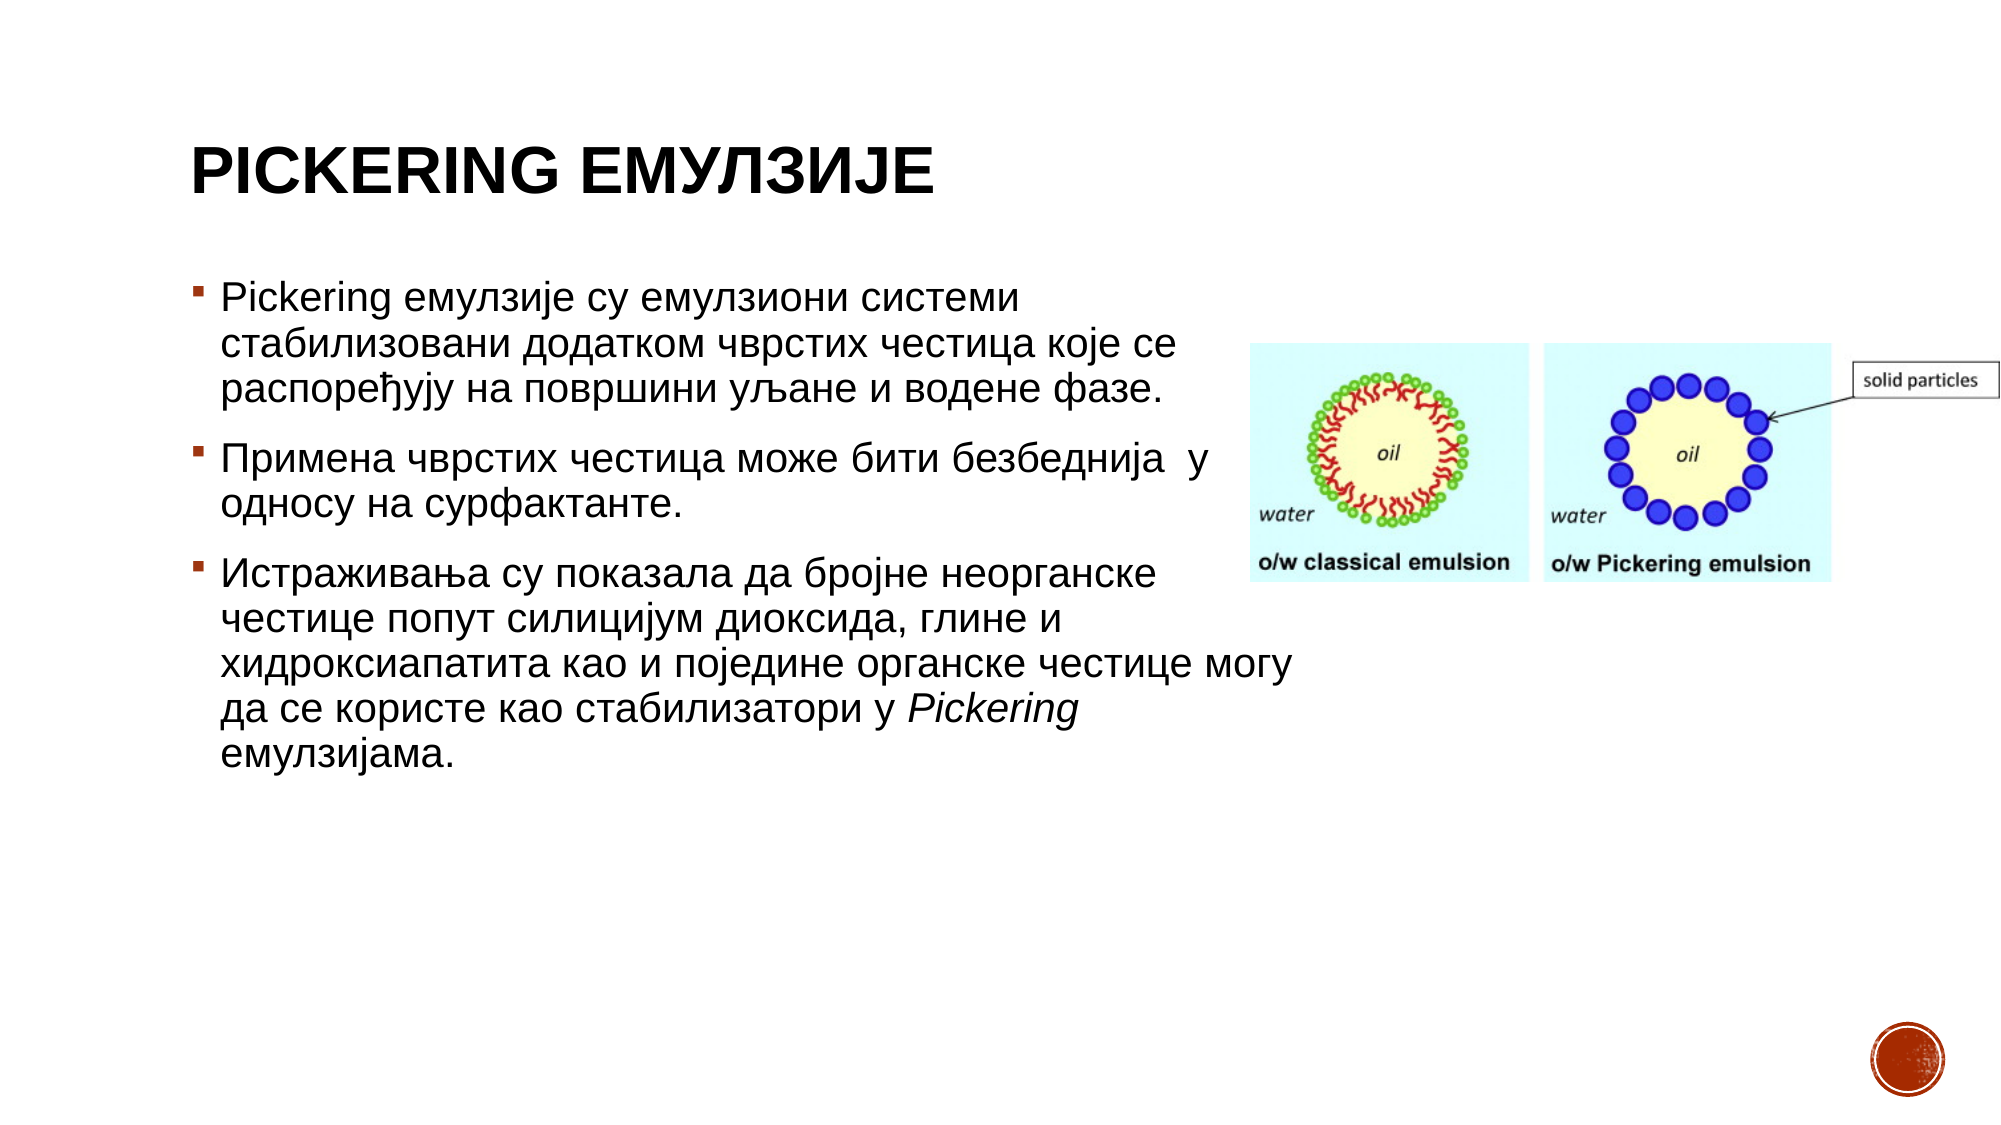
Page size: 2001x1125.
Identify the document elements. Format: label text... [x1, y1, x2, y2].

list Pickering емулзије су емулзиони системи стабилизовани додатком чврстих честица које се распоређују на површини уљане и водене фазе. Примена чврстих честица може бити безбеднија у односу на сурфактанте. Истраживања су показала да бројне неорганске честице попут силицијум диоксида, глине и хидроксиапатита као и поједине органске честице могу да се користе као стабилизатори у Pickering емулзијама. [175, 268, 1328, 1013]
picture [1250, 343, 2000, 582]
title Pickering емулзије [175, 79, 1826, 342]
